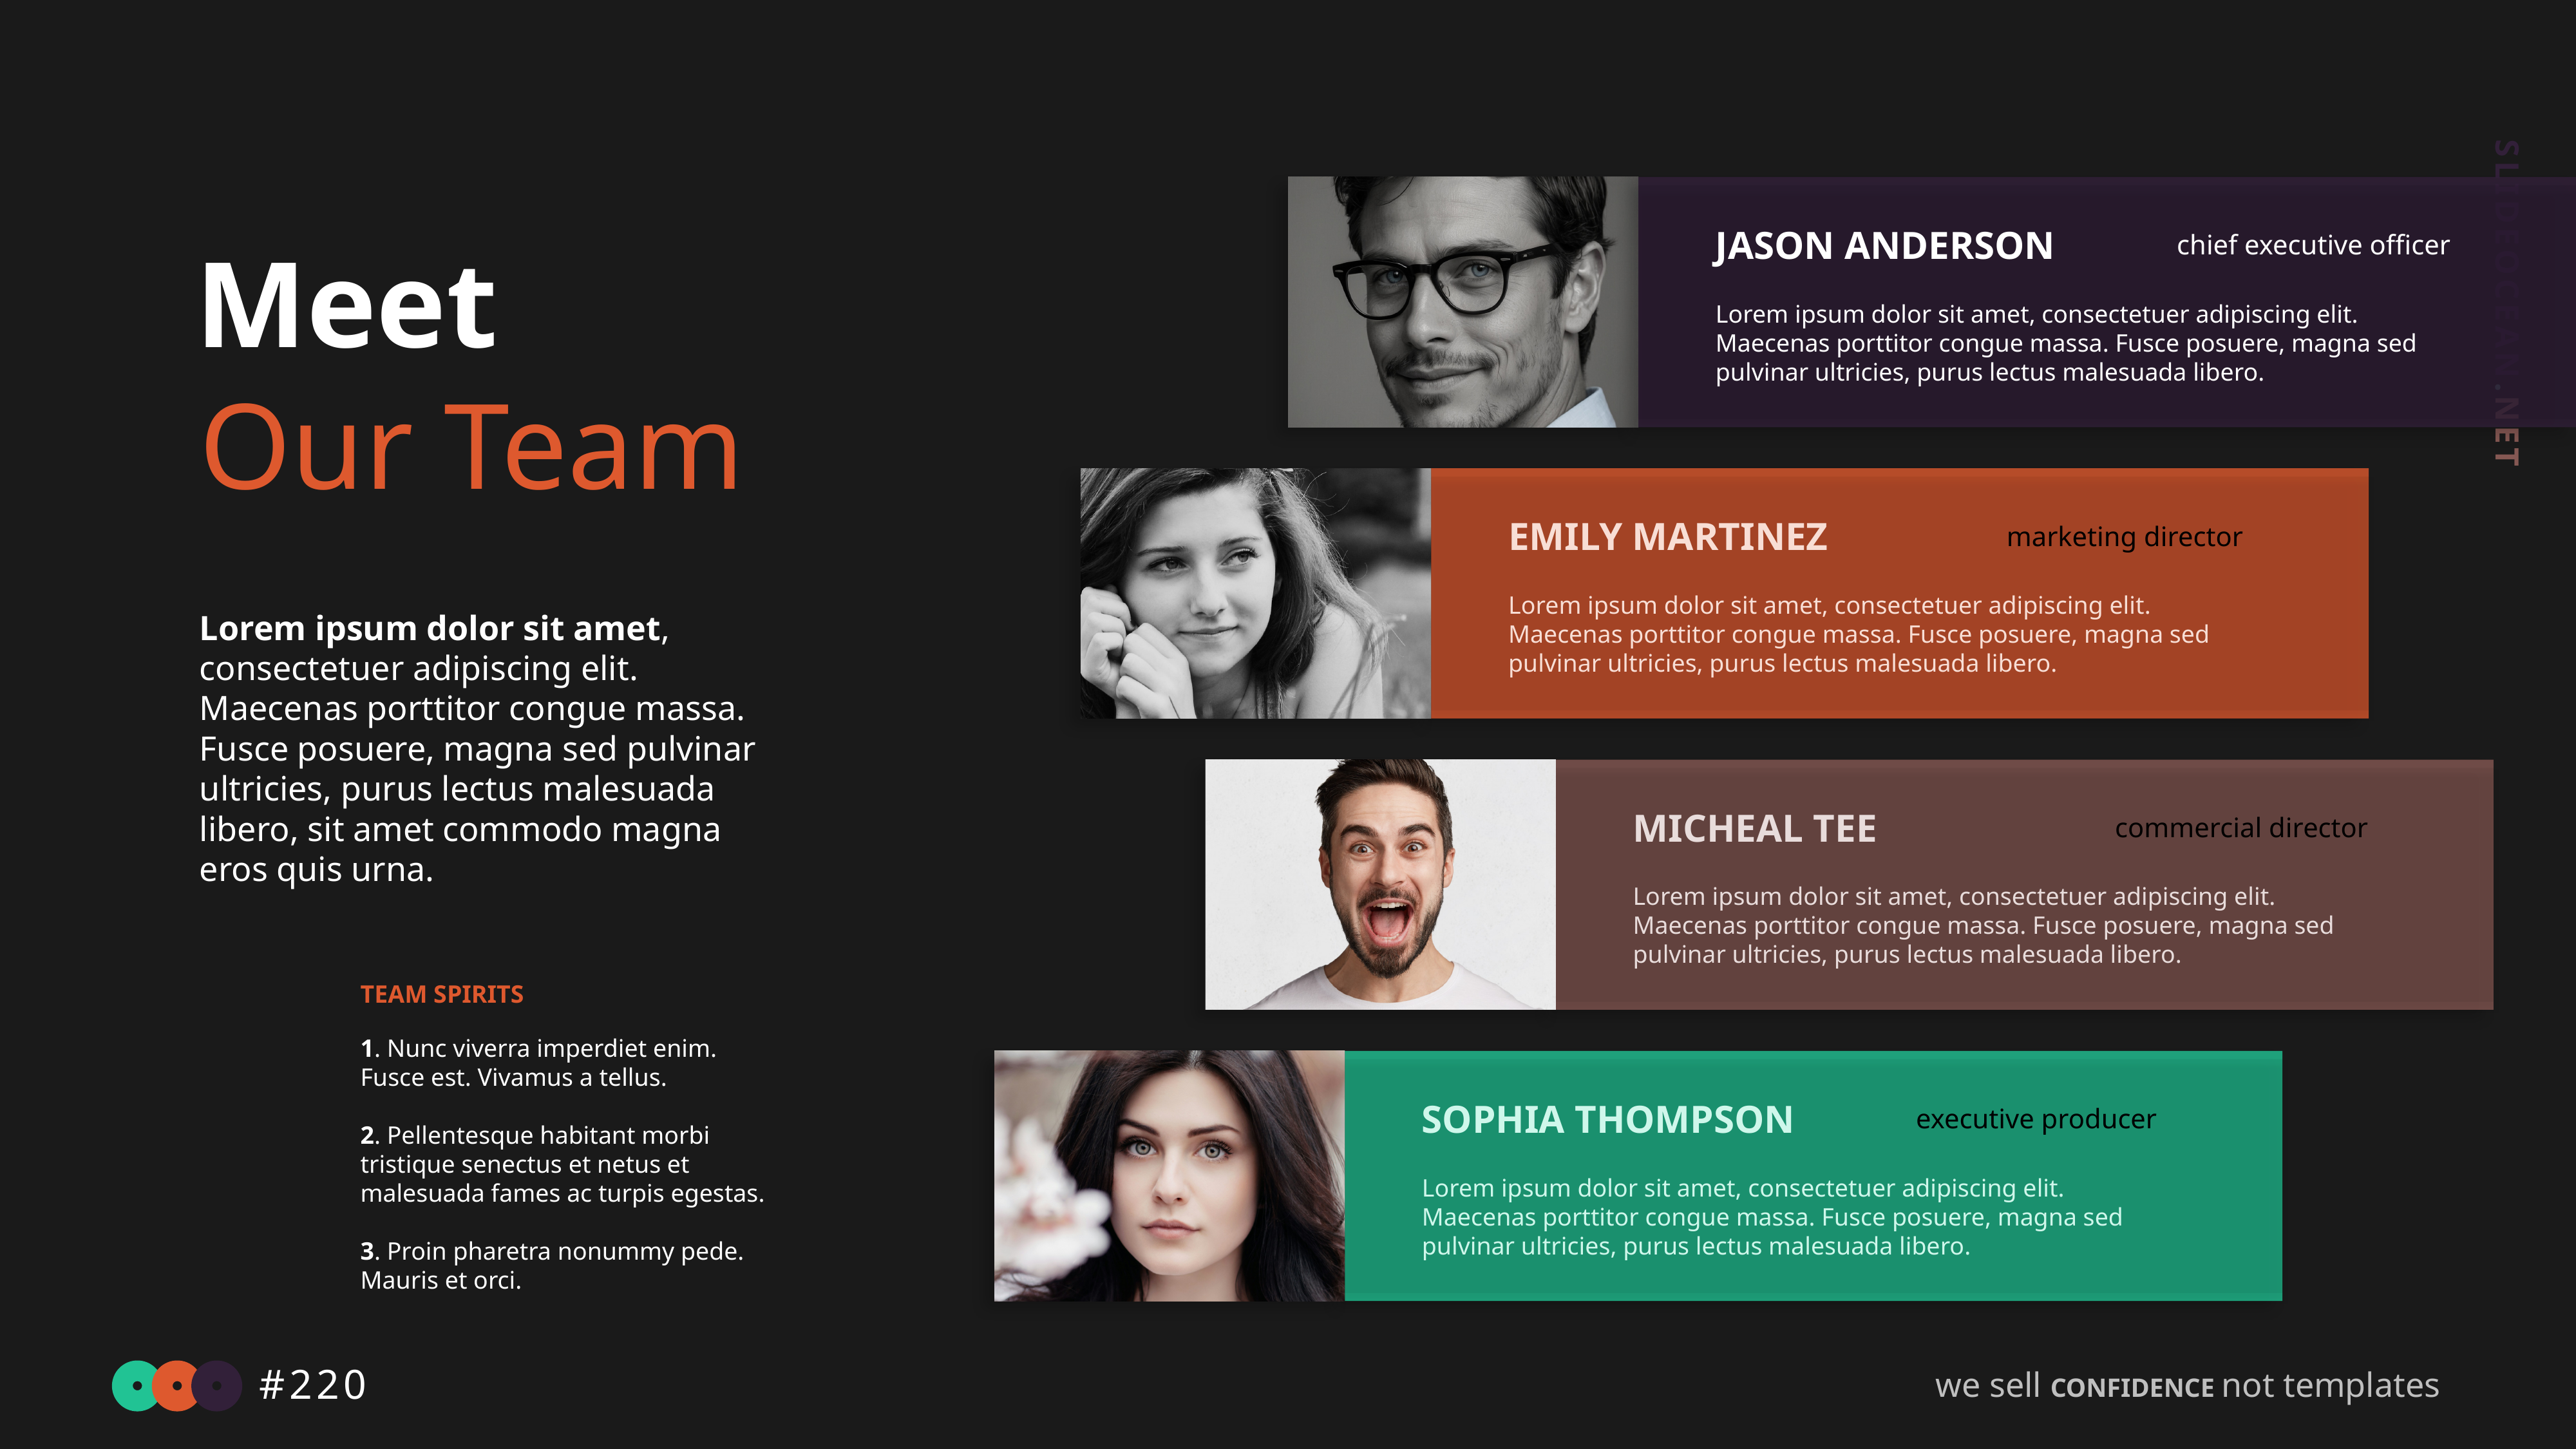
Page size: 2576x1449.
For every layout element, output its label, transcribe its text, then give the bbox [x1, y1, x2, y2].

text_box Our Team [190, 366, 754, 518]
text_box Lorem ipsum dolor sit amet, consectetuer adipiscing elit. Maecenas porttitor congue massa. Fusce posuere, magna sed pulvinar ultricies, purus lectus malesuada libero, sit amet commodo magna eros quis urna. [190, 601, 783, 893]
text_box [1345, 1050, 2283, 1302]
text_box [1638, 176, 2576, 428]
text_box #220 [259, 1359, 402, 1408]
picture [1287, 176, 1638, 428]
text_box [1412, 1090, 2167, 1266]
picture [1205, 759, 1557, 1010]
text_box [1498, 507, 2253, 683]
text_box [1623, 799, 2378, 974]
picture [1080, 468, 1432, 719]
text_box TEAM SPIRITS [350, 974, 783, 1013]
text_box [1432, 468, 2369, 719]
text_box we sell CONFIDENCE not templates [1926, 1359, 2450, 1409]
text_box 1. Nunc viverra imperdiet enim. Fusce est. Vivamus a tellus. 2. Pellentesque habitant morbi tristique senectus et netus et malesuada fames ac turpis egestas. 3. Proin pharetra nonummy pede. Mauris et orci. [350, 1028, 783, 1298]
picture [994, 1050, 1345, 1302]
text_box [1557, 759, 2494, 1010]
text_box Meet [186, 225, 507, 376]
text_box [1705, 216, 2461, 392]
